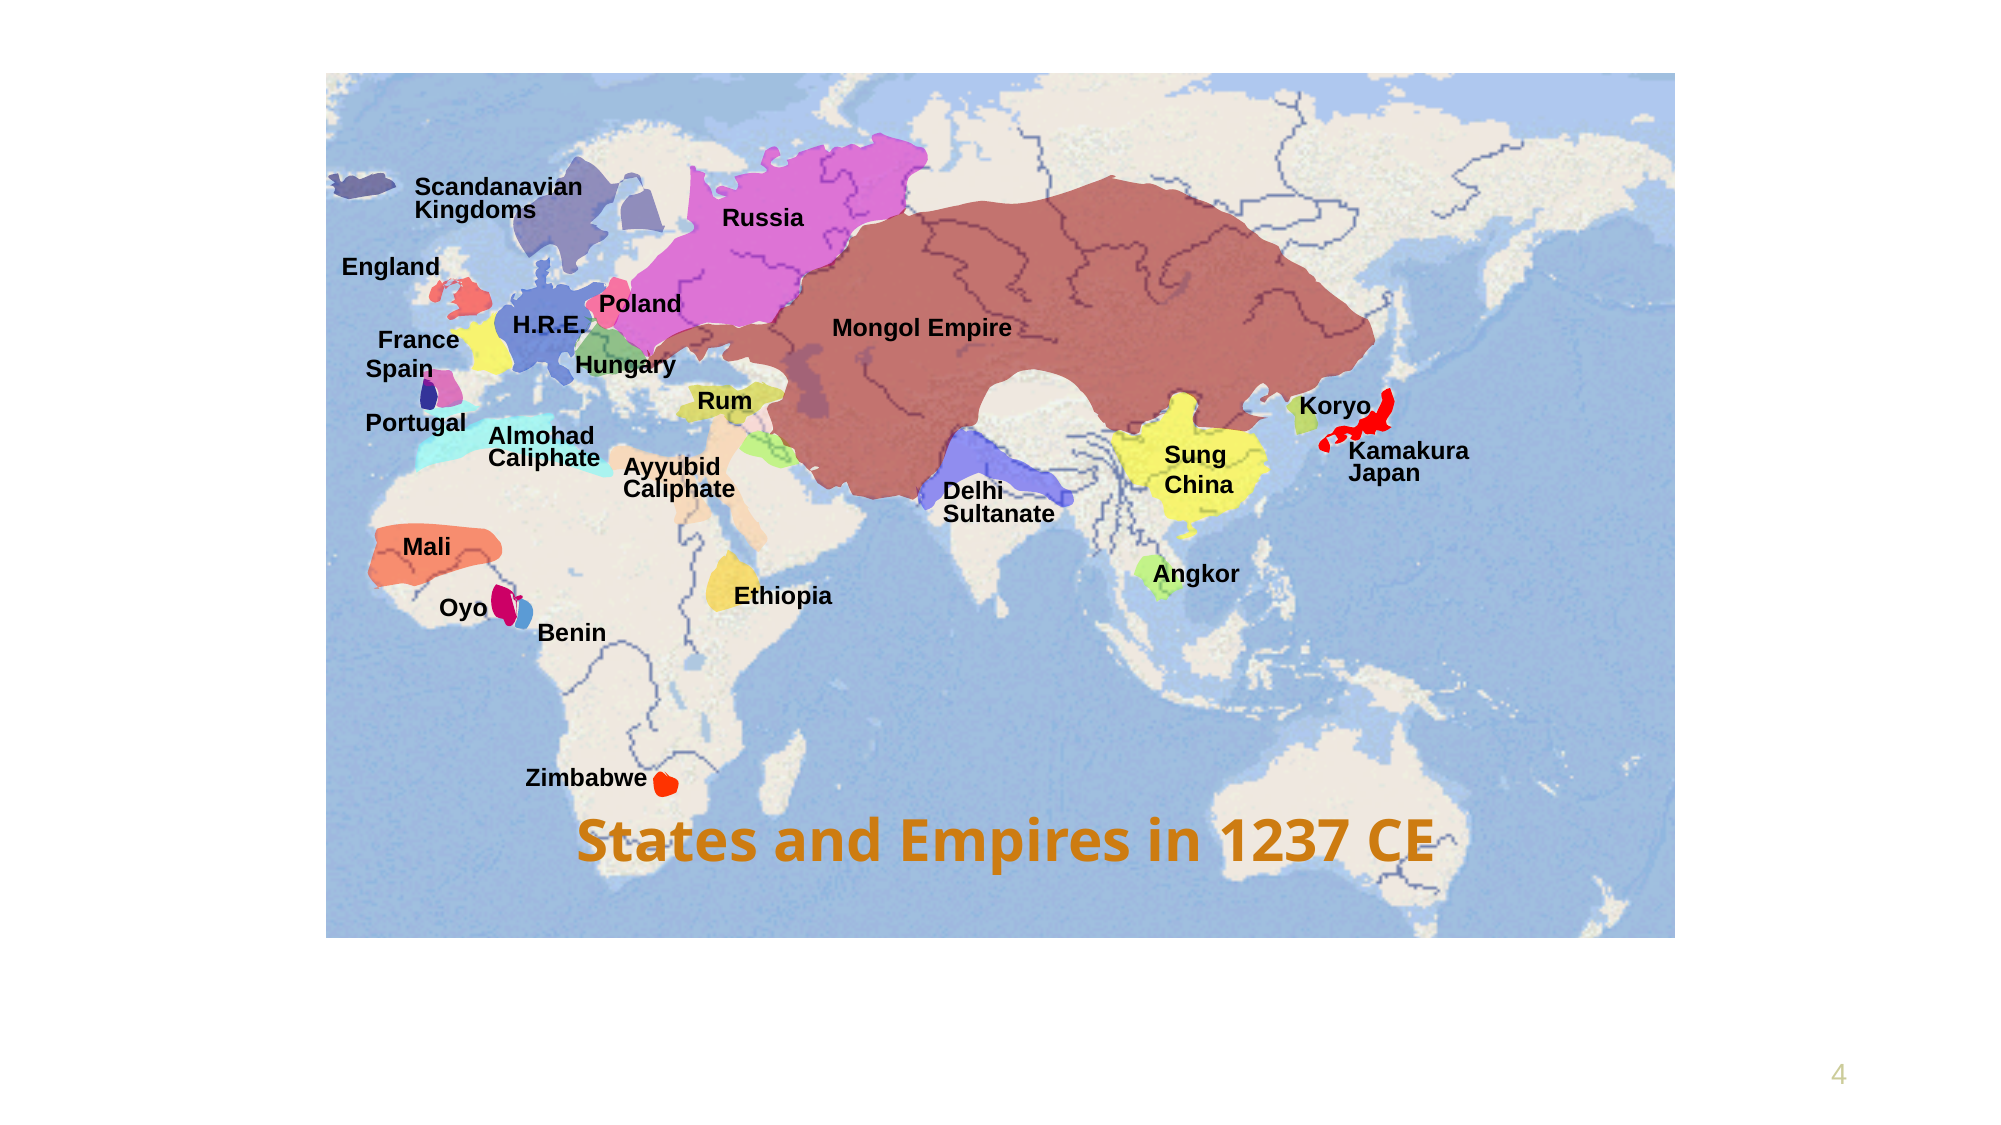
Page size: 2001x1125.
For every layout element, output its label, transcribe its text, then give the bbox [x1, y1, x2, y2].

slide_number 4 [1412, 1042, 1863, 1103]
picture [325, 73, 1675, 938]
